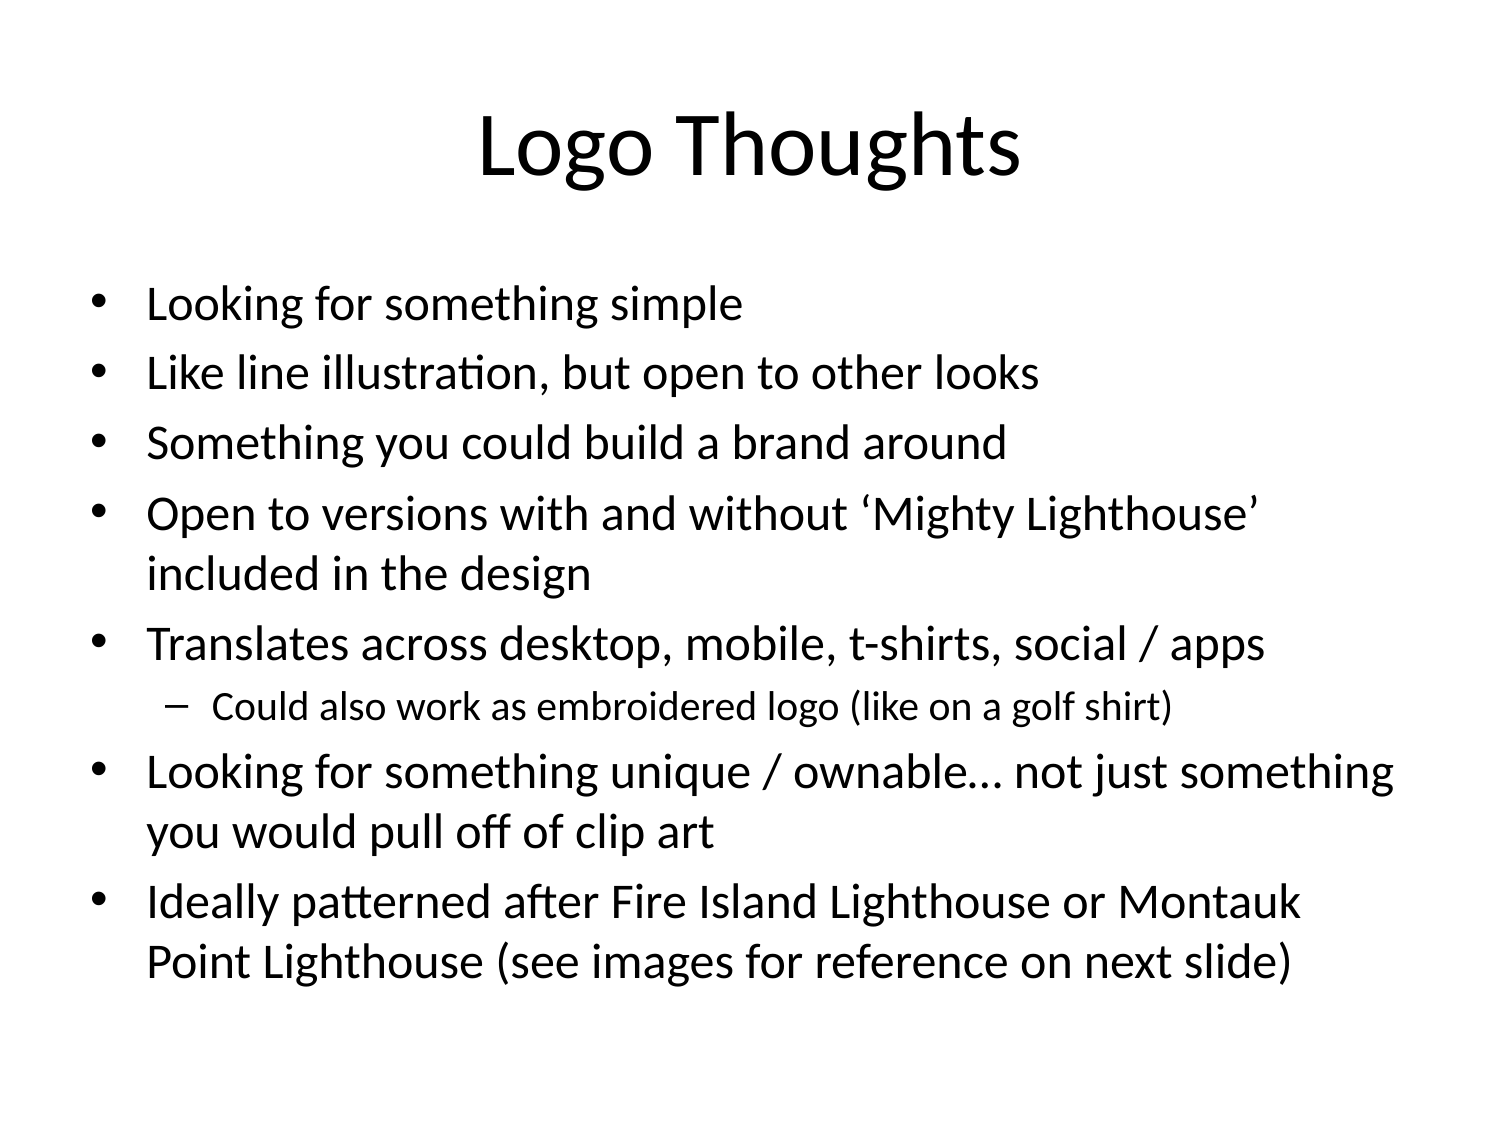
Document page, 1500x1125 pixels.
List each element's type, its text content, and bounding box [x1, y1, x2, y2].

title Logo Thoughts [75, 45, 1425, 233]
list Looking for something simple Like line illustration, but open to other looks Something you could build a brand around Open to versions with and without ‘Mighty Lighthouse’ included in the design Translates across desktop, mobile, t-shirts, social / apps Could also work as embroidered logo (like on a golf shirt) Looking for something unique / ownable… not just something you would pull off of clip art Ideally patterned after Fire Island Lighthouse or Montauk Point Lighthouse (see images for reference on next slide) [75, 262, 1425, 1005]
